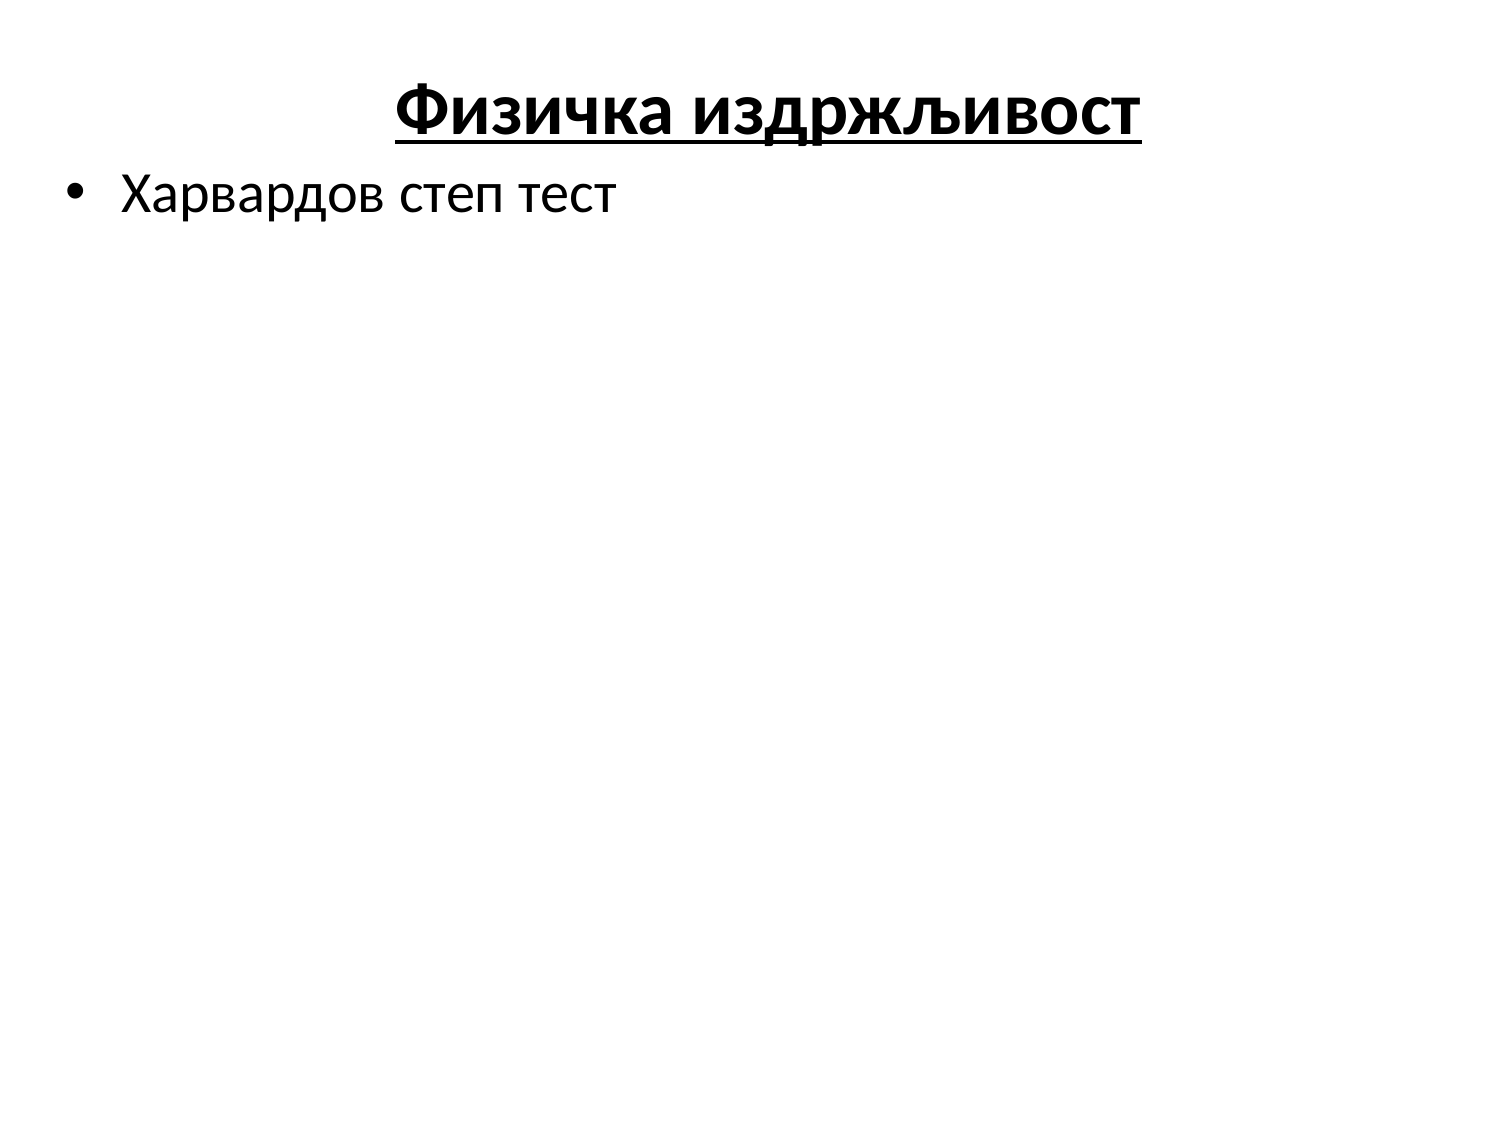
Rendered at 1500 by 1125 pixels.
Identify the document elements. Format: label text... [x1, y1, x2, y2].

list Физичка издржљивост Харвардов степ тест [50, 62, 1500, 1125]
